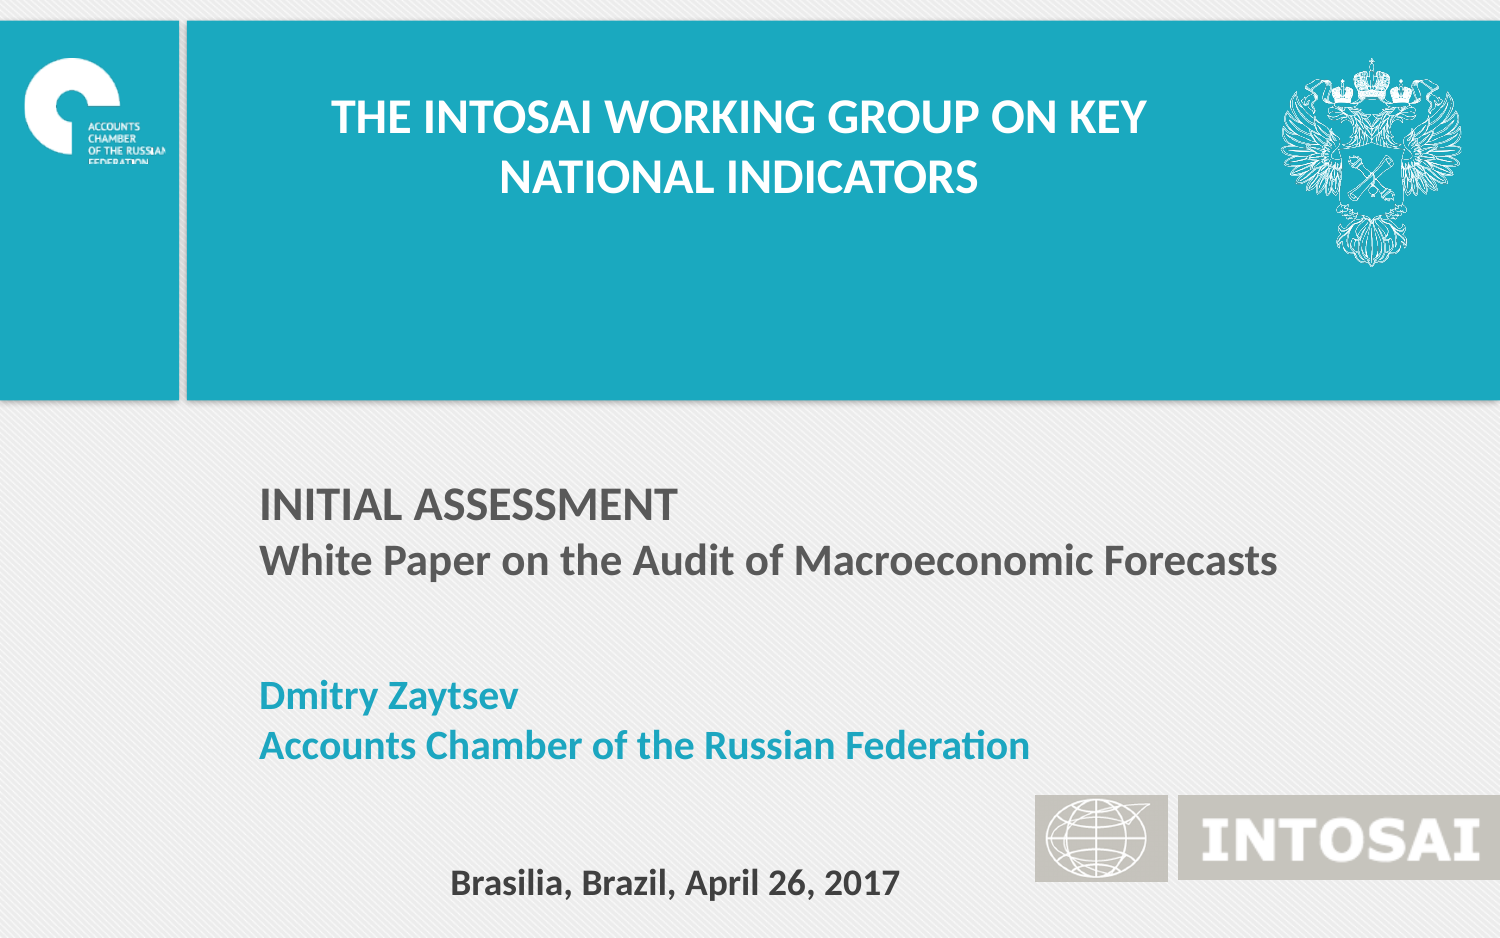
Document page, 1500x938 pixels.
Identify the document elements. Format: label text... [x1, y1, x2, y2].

text_box Brasilia, Brazil, April 26, 2017 [435, 851, 1062, 911]
text_box INITIAL ASSESSMENT White Paper on the Audit of Macroeconomic Forecasts Dmitry Zaytsev Accounts Chamber of the Russian Federation [244, 430, 1500, 776]
picture [0, 0, 1500, 938]
text_box THE INTOSAI WORKING GROUP ON KEY NATIONAL INDICATORS [244, 76, 1234, 211]
